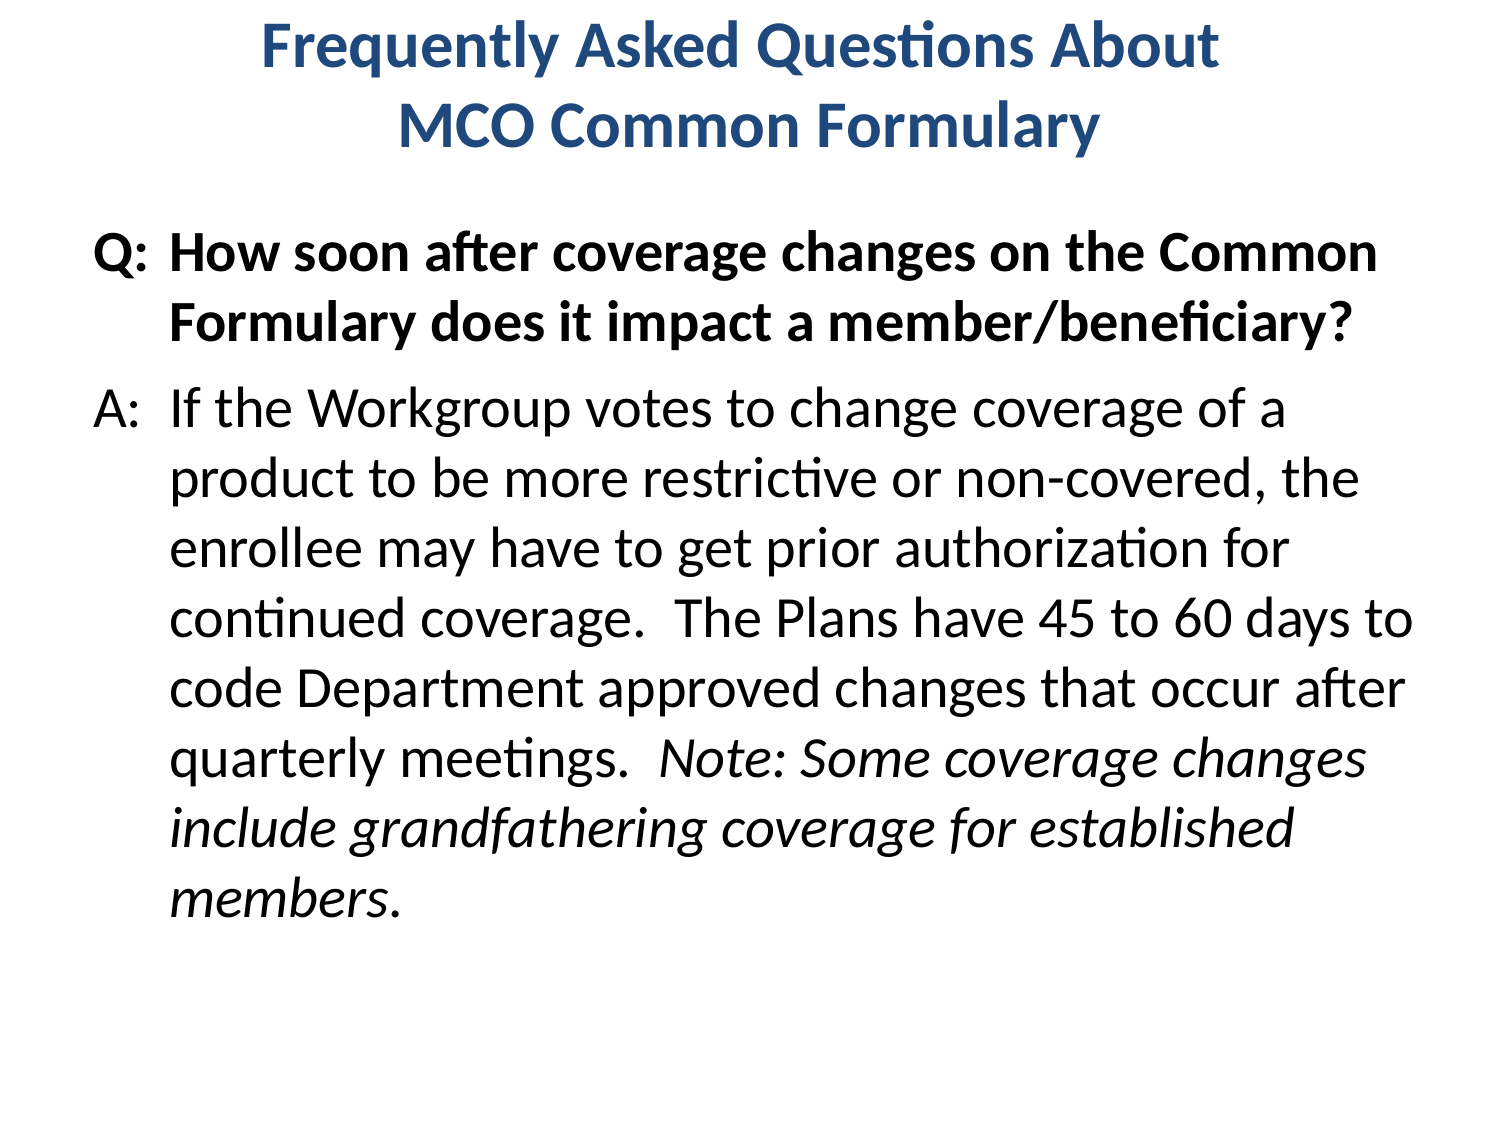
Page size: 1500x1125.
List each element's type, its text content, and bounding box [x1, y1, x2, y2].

list Q: How soon after coverage changes on the Common Formulary does it impact a member/beneficiary? A: If the Workgroup votes to change coverage of a product to be more restrictive or non-covered, the enrollee may have to get prior authorization for continued coverage. The Plans have 45 to 60 days to code Department approved changes that occur after quarterly meetings. Note: Some coverage changes include grandfathering coverage for established members. [78, 205, 1450, 1043]
title Frequently Asked Questions About MCO Common Formulary [49, 37, 1450, 125]
